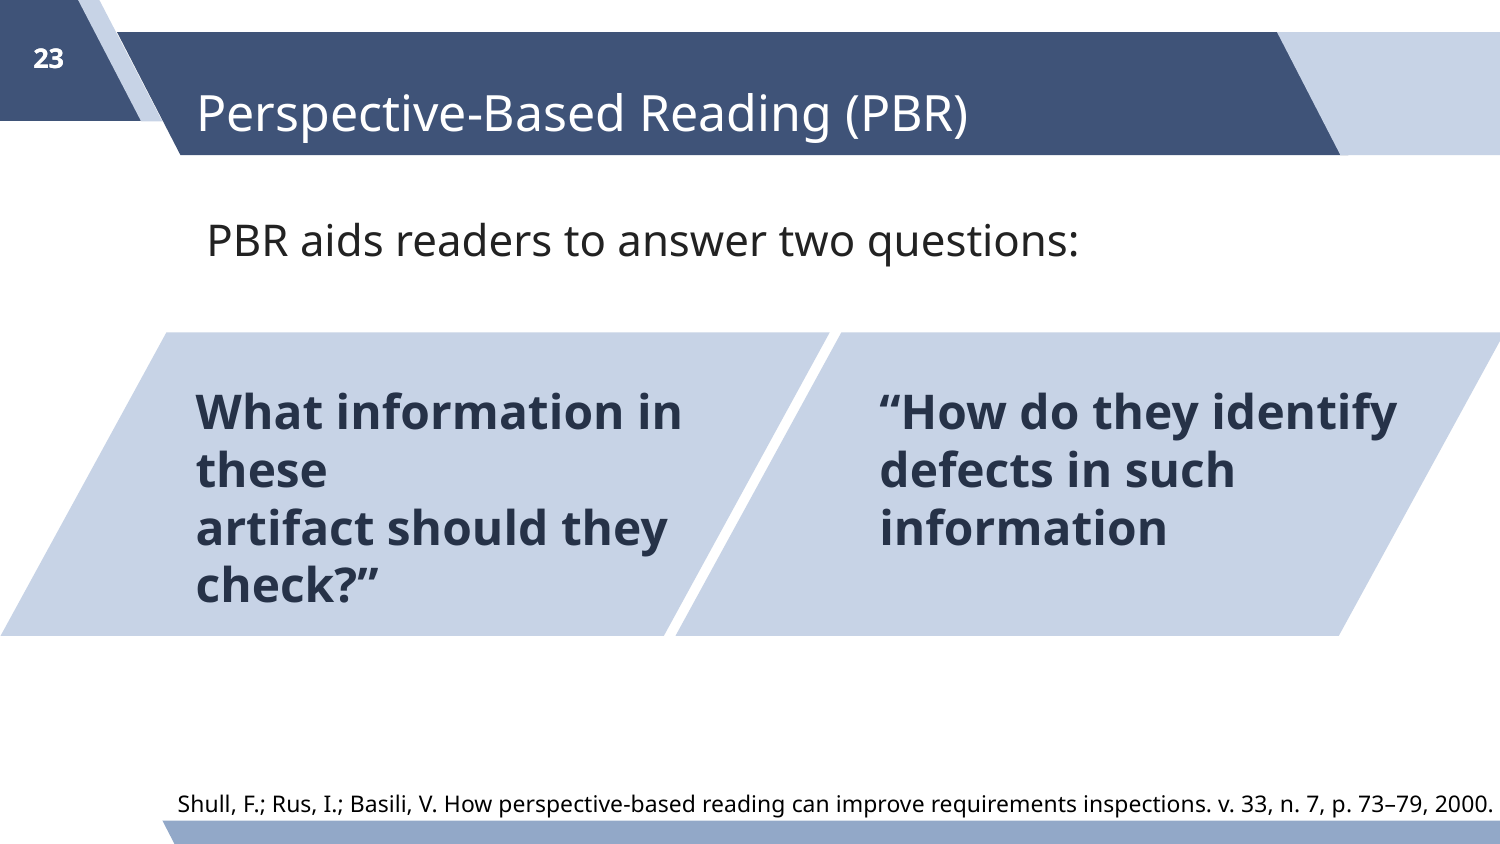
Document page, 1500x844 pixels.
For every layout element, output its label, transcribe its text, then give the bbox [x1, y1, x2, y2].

text_box [785, 332, 1500, 636]
list “How do they identify defects in such information [864, 367, 1469, 763]
list What information in these artifact should they check?” [180, 367, 785, 679]
slide_number ‹#› [0, 0, 98, 121]
text_box PBR aids readers to answer two questions: [191, 197, 1312, 314]
text_box [0, 332, 830, 636]
title Perspective-Based Reading (PBR) [181, 45, 1285, 169]
text_box Shull, F.; Rus, I.; Basili, V. How perspective-based reading can improve requirements inspections. v. 33, n. 7, p. 73–79, 2000. [162, 775, 1500, 827]
